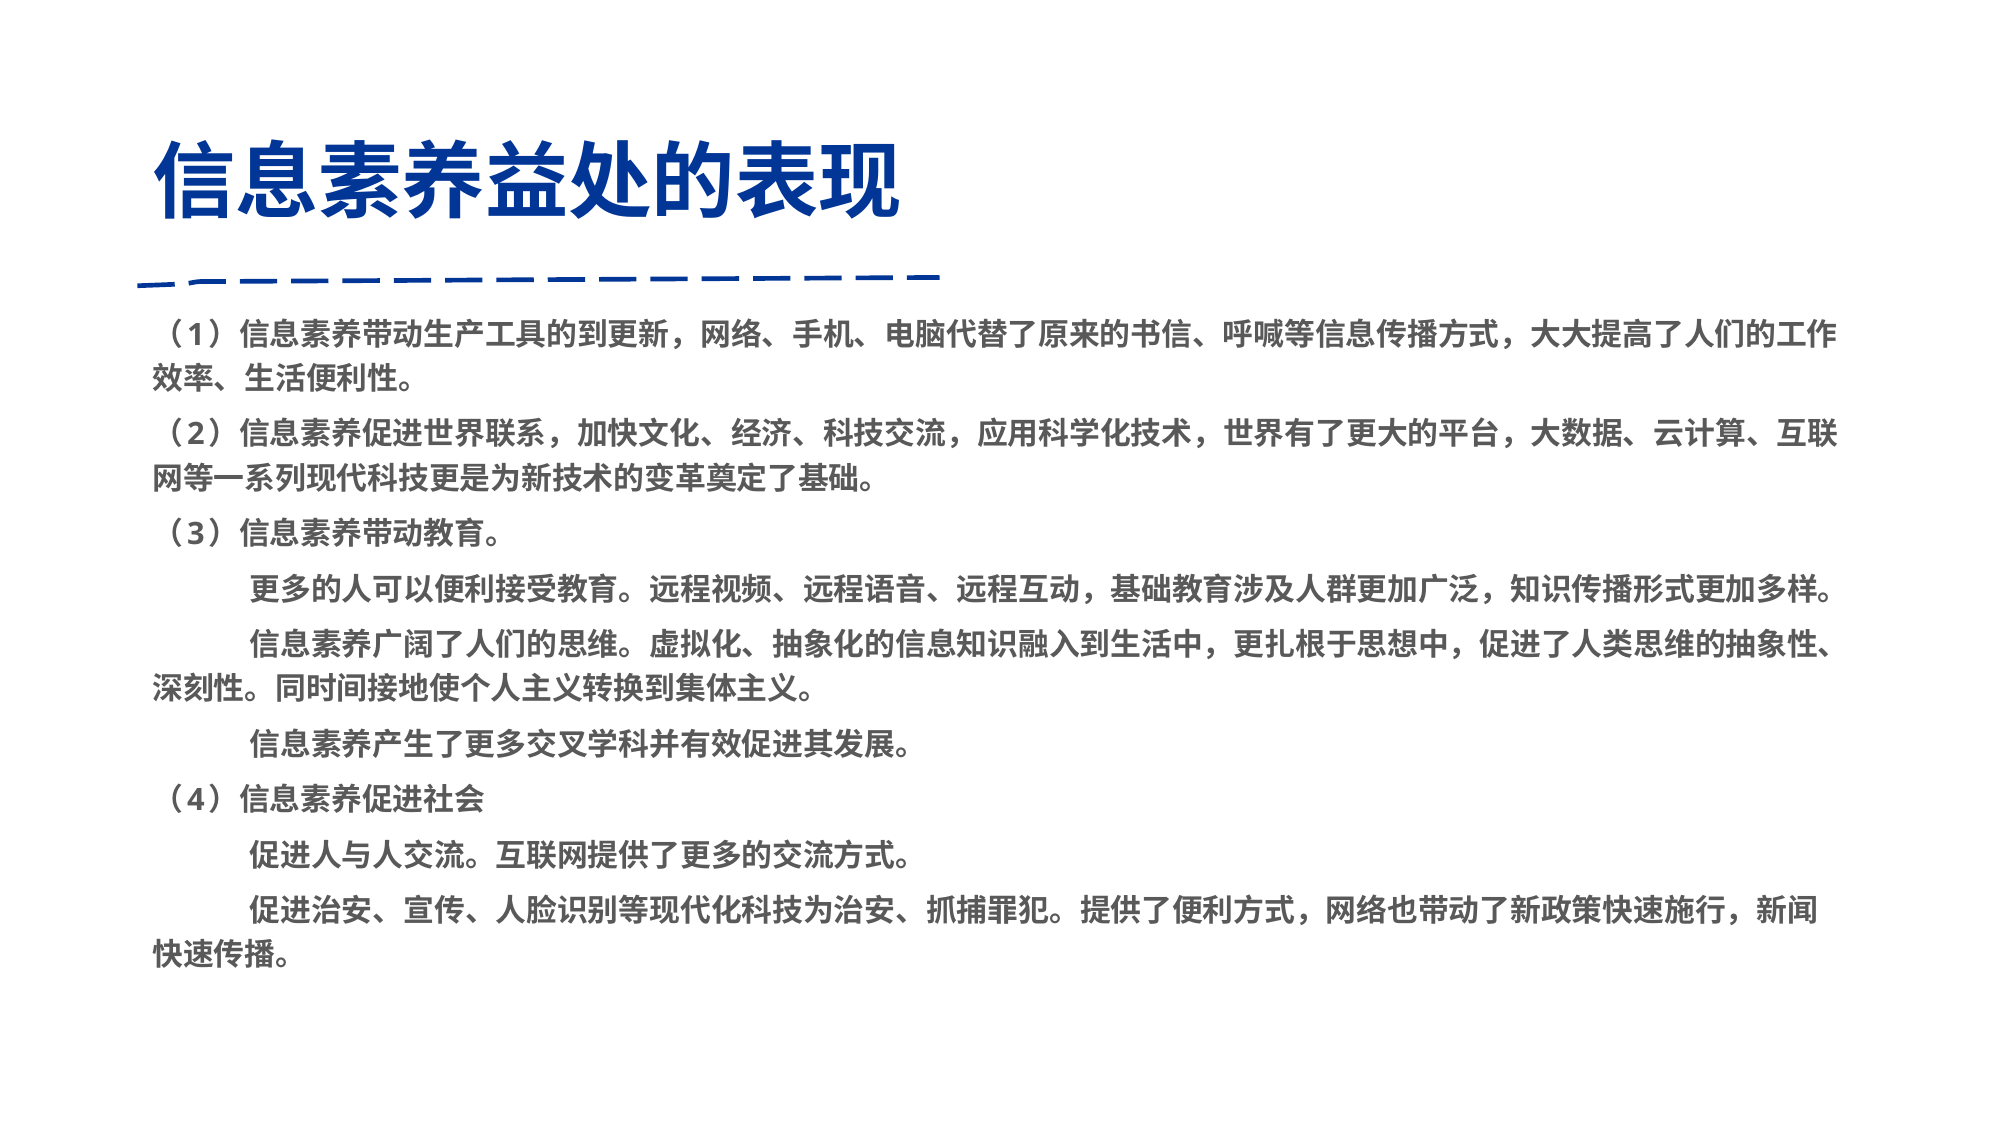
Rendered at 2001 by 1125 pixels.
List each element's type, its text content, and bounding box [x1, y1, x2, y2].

title 信息素养益处的表现 [137, 59, 1863, 278]
list （1）信息素养带动生产工具的到更新，网络、手机、电脑代替了原来的书信、呼喊等信息传播方式，大大提高了人们的工作效率、生活便利性。 （2）信息素养促进世界联系，加快文化、经济、科技交流，应用科学化技术，世界有了更大的平台，大数据、云计算、互联网等一系列现代科技更是为新技术的变革奠定了基础。 （3）信息素养带动教育。 更多的人可以便利接受教育。远程视频、远程语音、远程互动，基础教育涉及人群更加广泛，知识传播形式更加多样。 信息素养广阔了人们的思维。虚拟化、抽象化的信息知识融入到生活中，更扎根于思想中，促进了人类思维的抽象性、深刻性。同时间接地使个人主义转换到集体主义。 信息素养产生了更多交叉学科并有效促进其发展。 （4）信息素养促进社会 促进人与人交流。互联网提供了更多的交流方式。 促进治安、宣传、人脸识别等现代化科技为治安、抓捕罪犯。提供了便利方式，网络也带动了新政策快速施行，新闻快速传播。 [137, 299, 1863, 1014]
